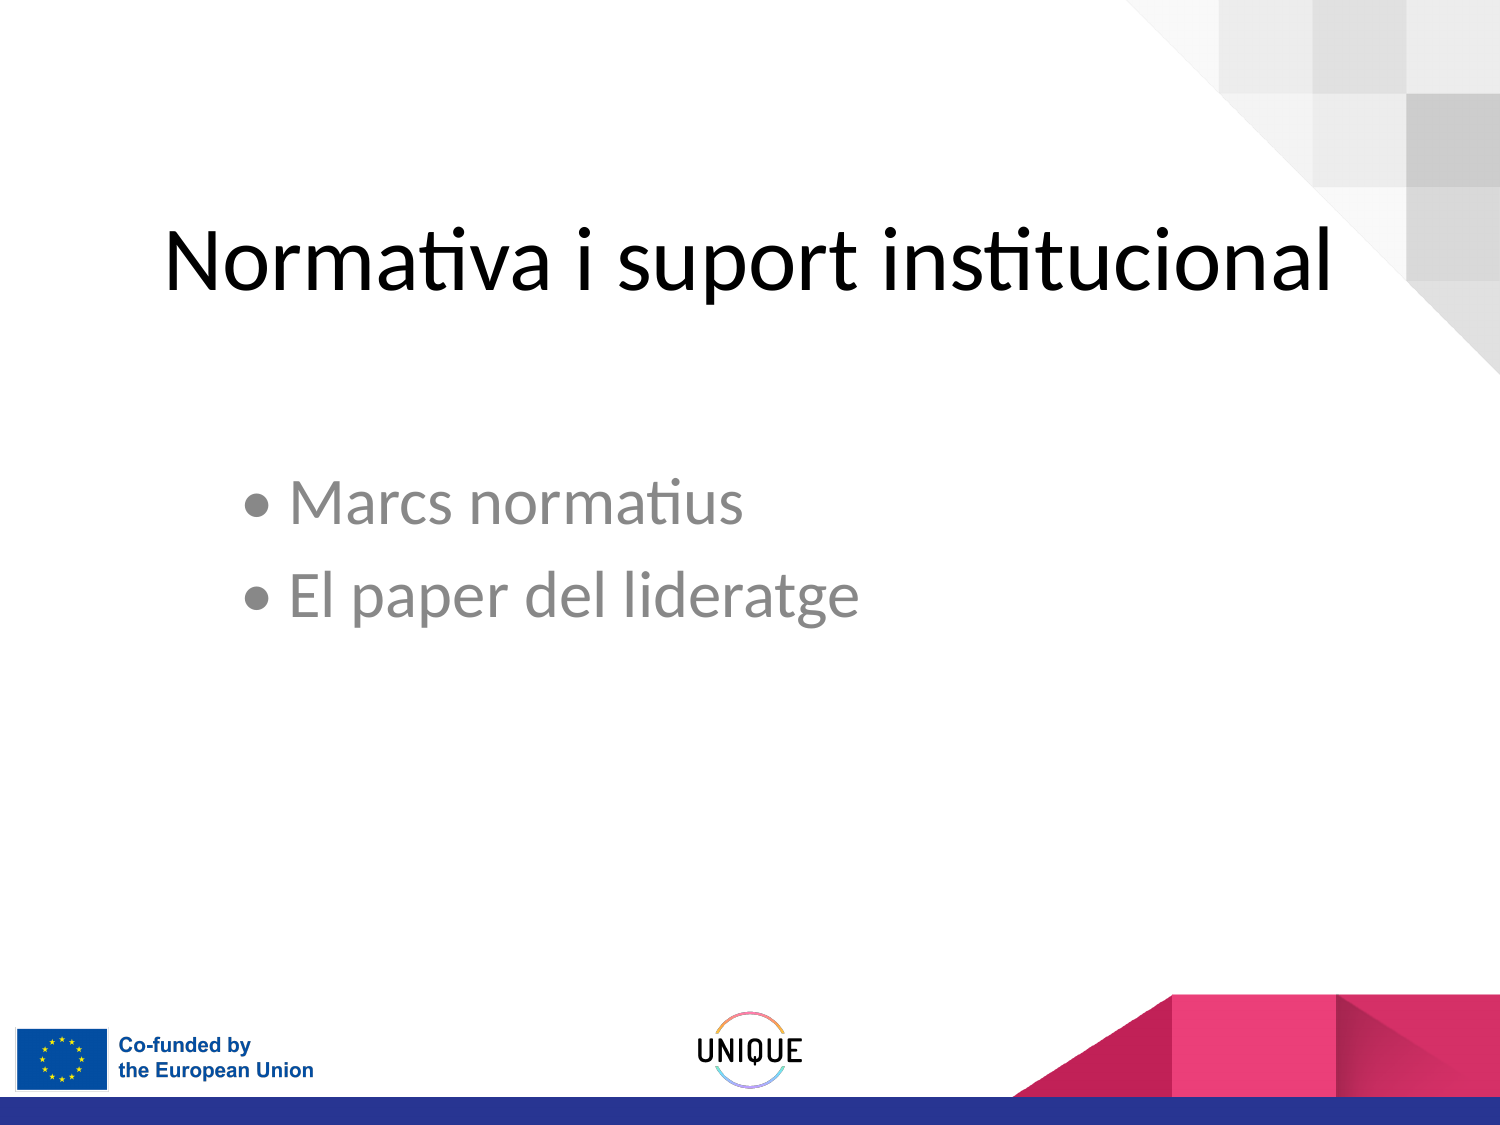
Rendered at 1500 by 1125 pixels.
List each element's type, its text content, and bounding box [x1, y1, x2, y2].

picture [1125, 0, 1500, 375]
picture [0, 993, 1500, 1125]
title Normativa i suport institucional [112, 132, 1388, 375]
subtitle • Marcs normatius • El paper del lideratge [225, 450, 1275, 738]
